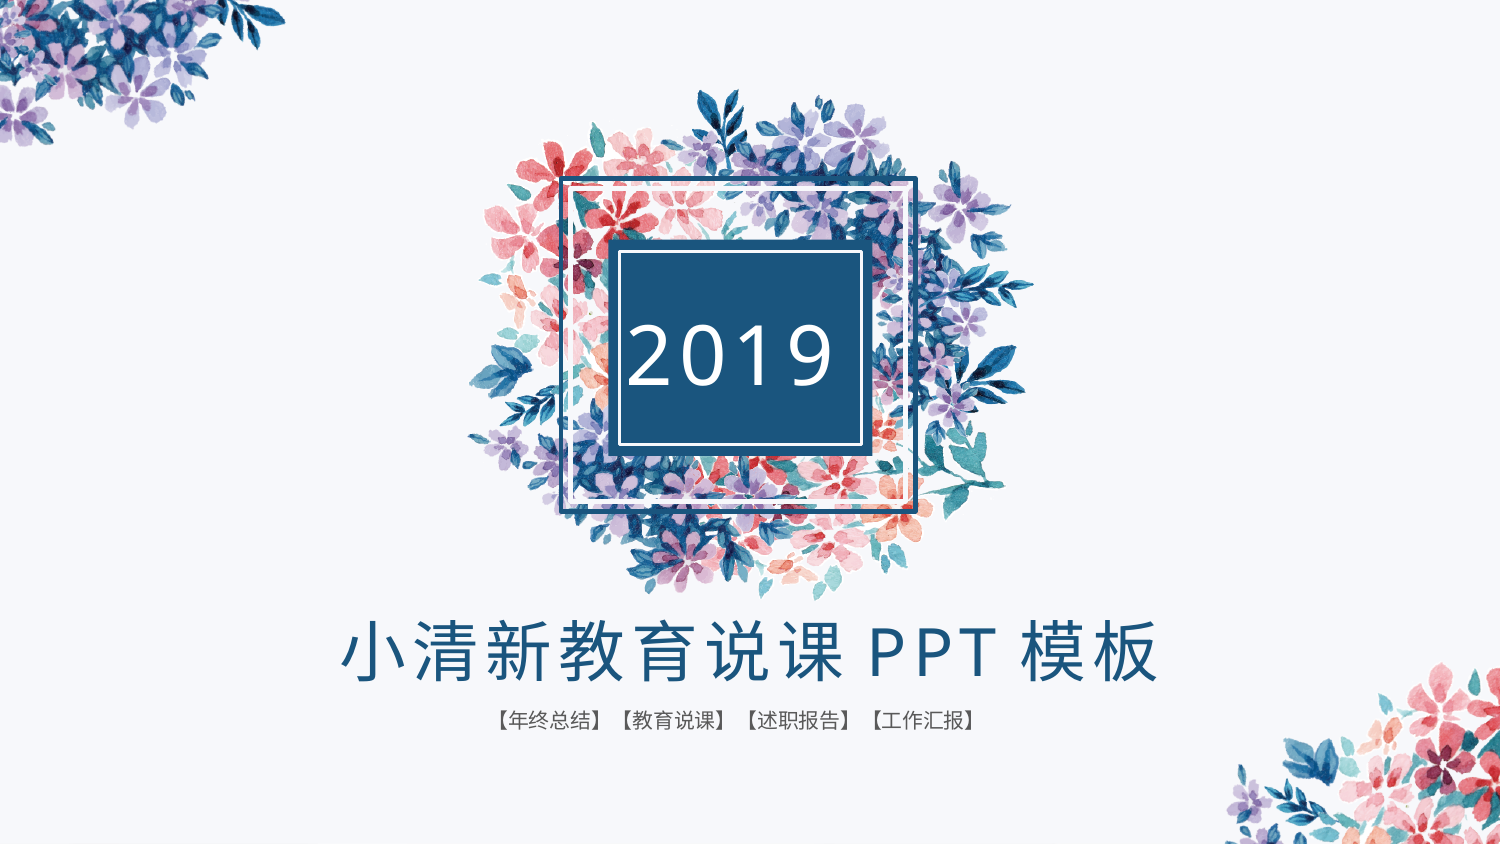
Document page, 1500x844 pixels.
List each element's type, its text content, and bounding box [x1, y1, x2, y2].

picture [0, 0, 350, 252]
text_box 【年终总结】【教育说课】【述职报告】【工作汇报】 [462, 700, 1001, 741]
picture [1104, 607, 1500, 844]
text_box 小清新教育说课PPT模板 [324, 602, 1310, 698]
picture [466, 88, 1034, 625]
